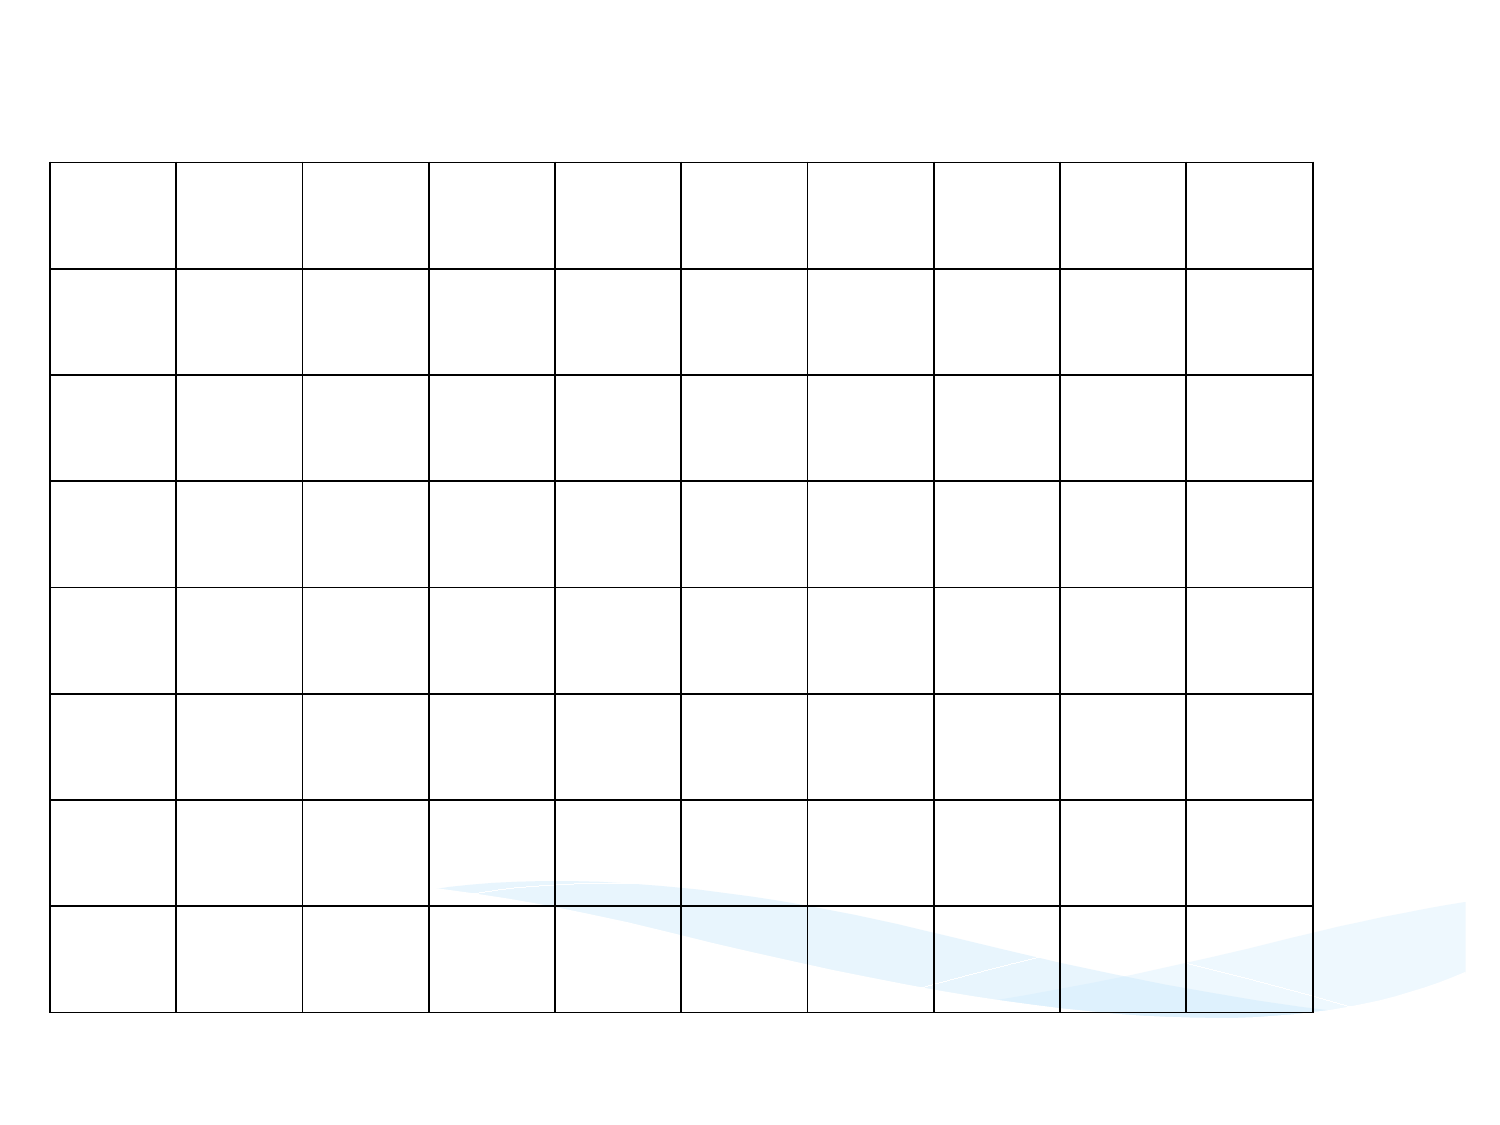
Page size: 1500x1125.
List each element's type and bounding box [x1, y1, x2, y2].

table_cell [1061, 270, 1185, 374]
table_header [51, 163, 175, 268]
table_cell [935, 270, 1059, 374]
table_cell [935, 801, 1059, 905]
table_header [556, 163, 680, 268]
table_cell [1061, 907, 1185, 1012]
table_cell [177, 801, 302, 905]
table_cell [935, 376, 1059, 480]
table_cell [682, 376, 807, 480]
table_cell [51, 482, 175, 587]
table_cell [935, 482, 1059, 587]
table_header [682, 163, 807, 268]
table_cell [51, 588, 175, 693]
table_cell [556, 376, 680, 480]
table_cell [51, 907, 175, 1012]
table_cell [808, 695, 933, 799]
table_cell [682, 482, 807, 587]
table_cell [808, 376, 933, 480]
table_cell [51, 270, 175, 374]
table_header [430, 163, 554, 268]
table_cell [303, 270, 428, 374]
table_cell [935, 907, 1059, 1012]
table_cell [177, 482, 302, 587]
table_cell [1187, 376, 1312, 480]
table_cell [808, 801, 933, 905]
table_header [1061, 163, 1185, 268]
table_cell [51, 695, 175, 799]
table_cell [51, 376, 175, 480]
table_cell [51, 801, 175, 905]
table_cell [935, 588, 1059, 693]
table_cell [303, 376, 428, 480]
table_cell [1061, 376, 1185, 480]
table_cell [303, 482, 428, 587]
table_cell [1187, 270, 1312, 374]
table_cell [430, 270, 554, 374]
table_cell [556, 801, 680, 905]
table_cell [430, 588, 554, 693]
table_cell [556, 588, 680, 693]
table_cell [556, 695, 680, 799]
table_cell [808, 907, 933, 1012]
table_cell [177, 695, 302, 799]
table_cell [556, 482, 680, 587]
table_cell [303, 695, 428, 799]
table_cell [177, 376, 302, 480]
table_cell [808, 270, 933, 374]
table_cell [1061, 482, 1185, 587]
table_cell [556, 270, 680, 374]
table_cell [430, 907, 554, 1012]
table_cell [682, 907, 807, 1012]
table_cell [1187, 695, 1312, 799]
table_cell [430, 482, 554, 587]
table_cell [682, 588, 807, 693]
table_cell [808, 588, 933, 693]
table_header [177, 163, 302, 268]
table_cell [556, 907, 680, 1012]
table_cell [430, 376, 554, 480]
table_cell [682, 695, 807, 799]
table_cell [303, 801, 428, 905]
table_cell [430, 801, 554, 905]
table_header [935, 163, 1059, 268]
table_cell [682, 801, 807, 905]
table_cell [1187, 482, 1312, 587]
table_cell [808, 482, 933, 587]
table_header [808, 163, 933, 268]
table_cell [1061, 801, 1185, 905]
table_cell [682, 270, 807, 374]
table_header [303, 163, 428, 268]
table_cell [1061, 695, 1185, 799]
table_cell [1061, 588, 1185, 693]
table_cell [1187, 588, 1312, 693]
table_cell [1187, 801, 1312, 905]
table_header [1187, 163, 1312, 268]
table_cell [303, 907, 428, 1012]
table_cell [430, 695, 554, 799]
table_cell [1187, 907, 1312, 1012]
table_cell [303, 588, 428, 693]
table_cell [935, 695, 1059, 799]
table_cell [177, 907, 302, 1012]
table_cell [177, 588, 302, 693]
table_cell [177, 270, 302, 374]
